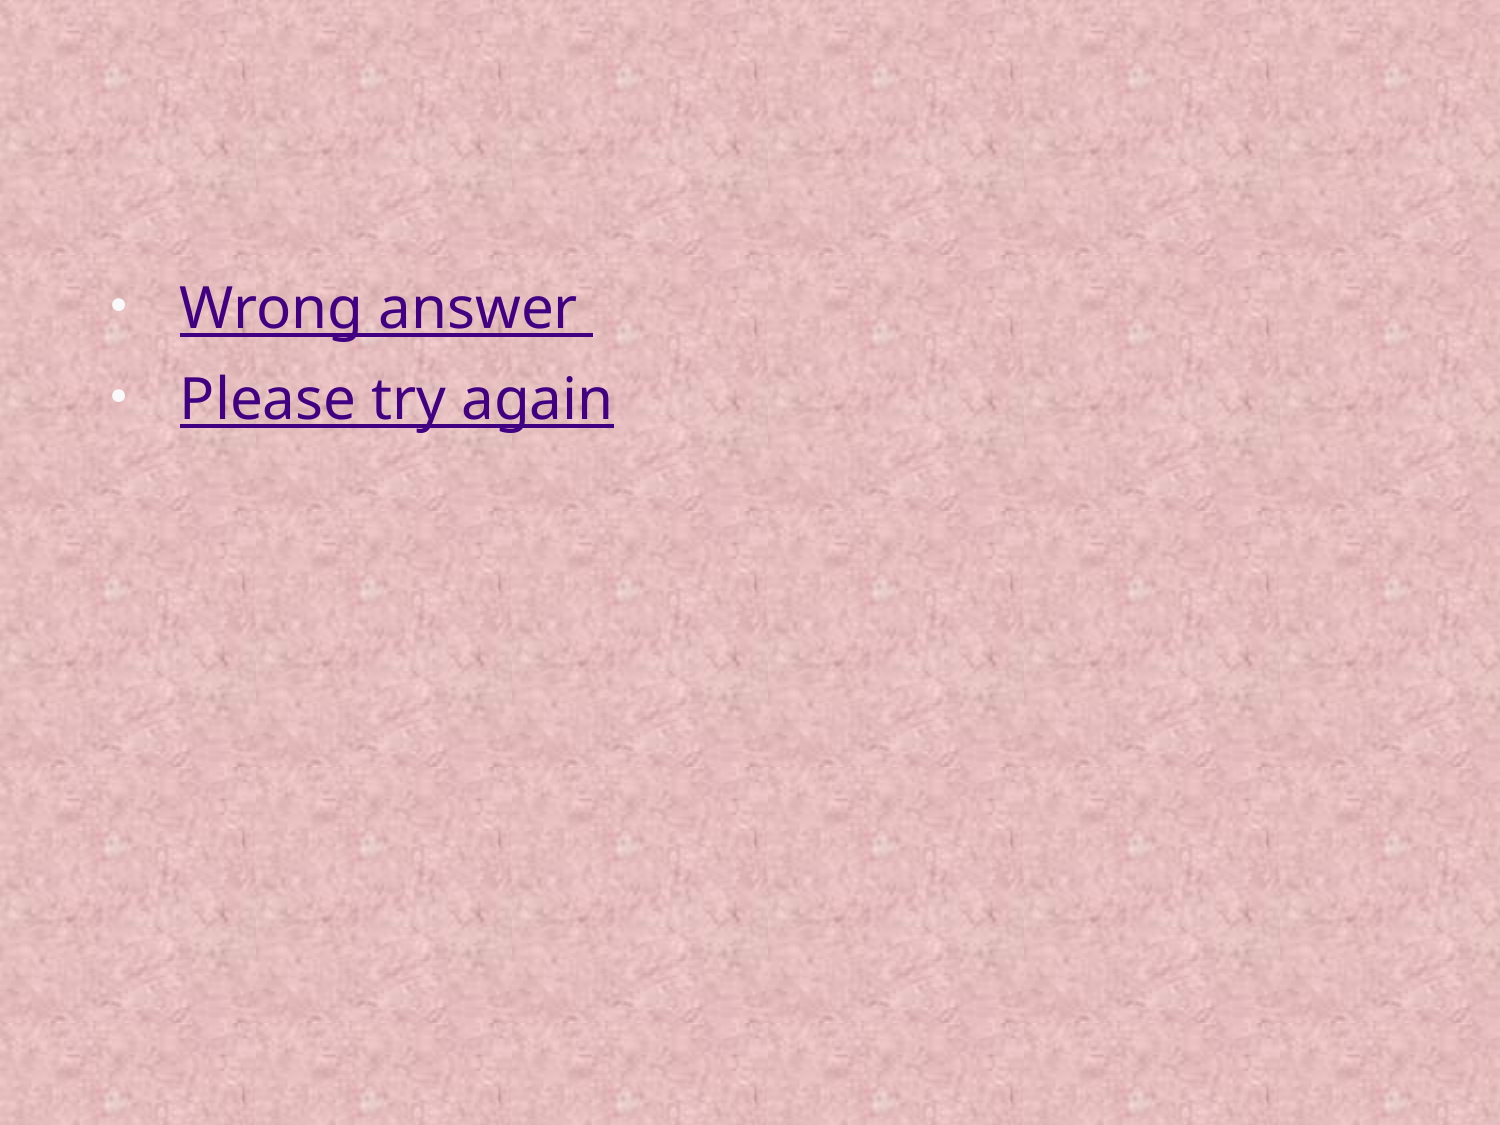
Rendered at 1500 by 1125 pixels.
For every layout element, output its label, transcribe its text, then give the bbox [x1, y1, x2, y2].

picture [0, 0, 1500, 1125]
list Wrong answer Please try again [75, 262, 1425, 1035]
